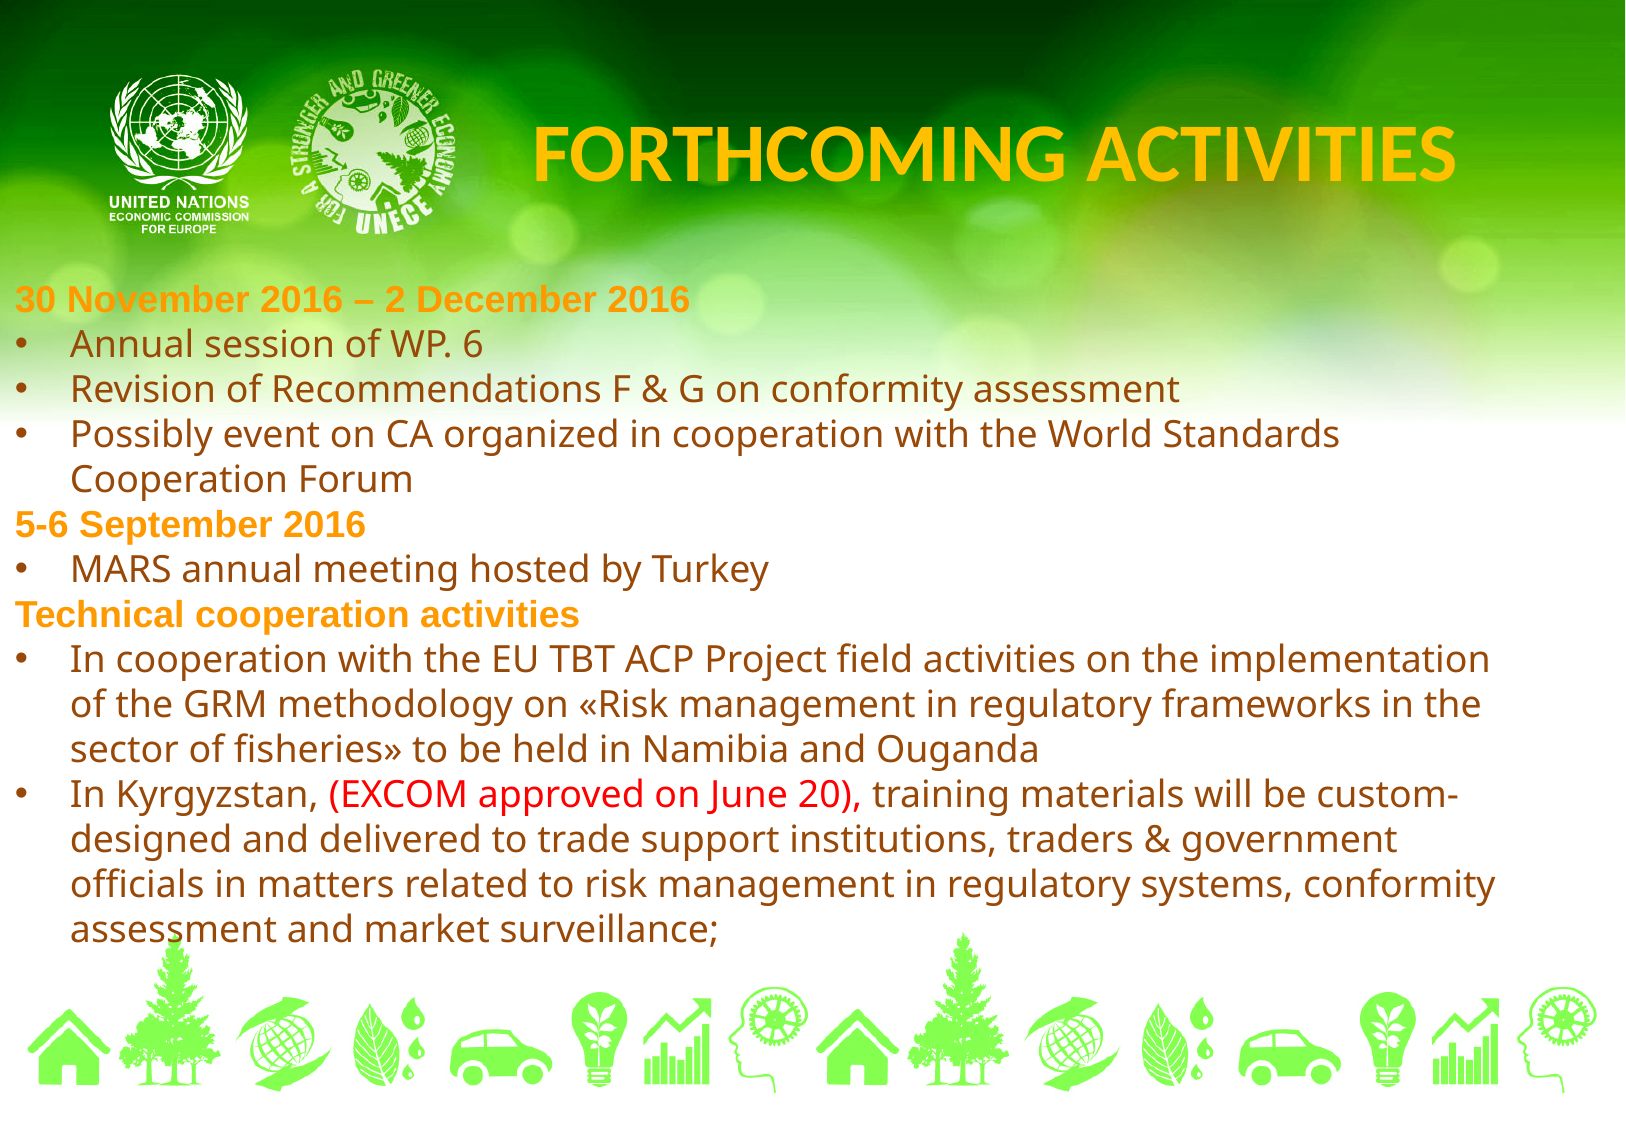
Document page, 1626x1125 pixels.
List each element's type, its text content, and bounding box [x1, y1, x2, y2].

text_box 30 November 2016 – 2 December 2016 Annual session of WP. 6 Revision of Recommendations F & G on conformity assessment Possibly event on CA organized in cooperation with the World Standards Cooperation Forum 5-6 September 2016 MARS annual meeting hosted by Turkey Technical cooperation activities In cooperation with the EU TBT ACP Project field activities on the implementation of the GRM methodology on «Risk management in regulatory frameworks in the sector of fisheries» to be held in Namibia and Ouganda In Kyrgyzstan, (EXCOM approved on June 20), training materials will be custom-designed and delivered to trade support institutions, traders & government officials in matters related to risk management in regulatory systems, conformity assessment and market surveillance; [0, 267, 1541, 409]
picture [0, 0, 1626, 1125]
title FORTHCOMING ACTIVITIES [517, 54, 1625, 243]
